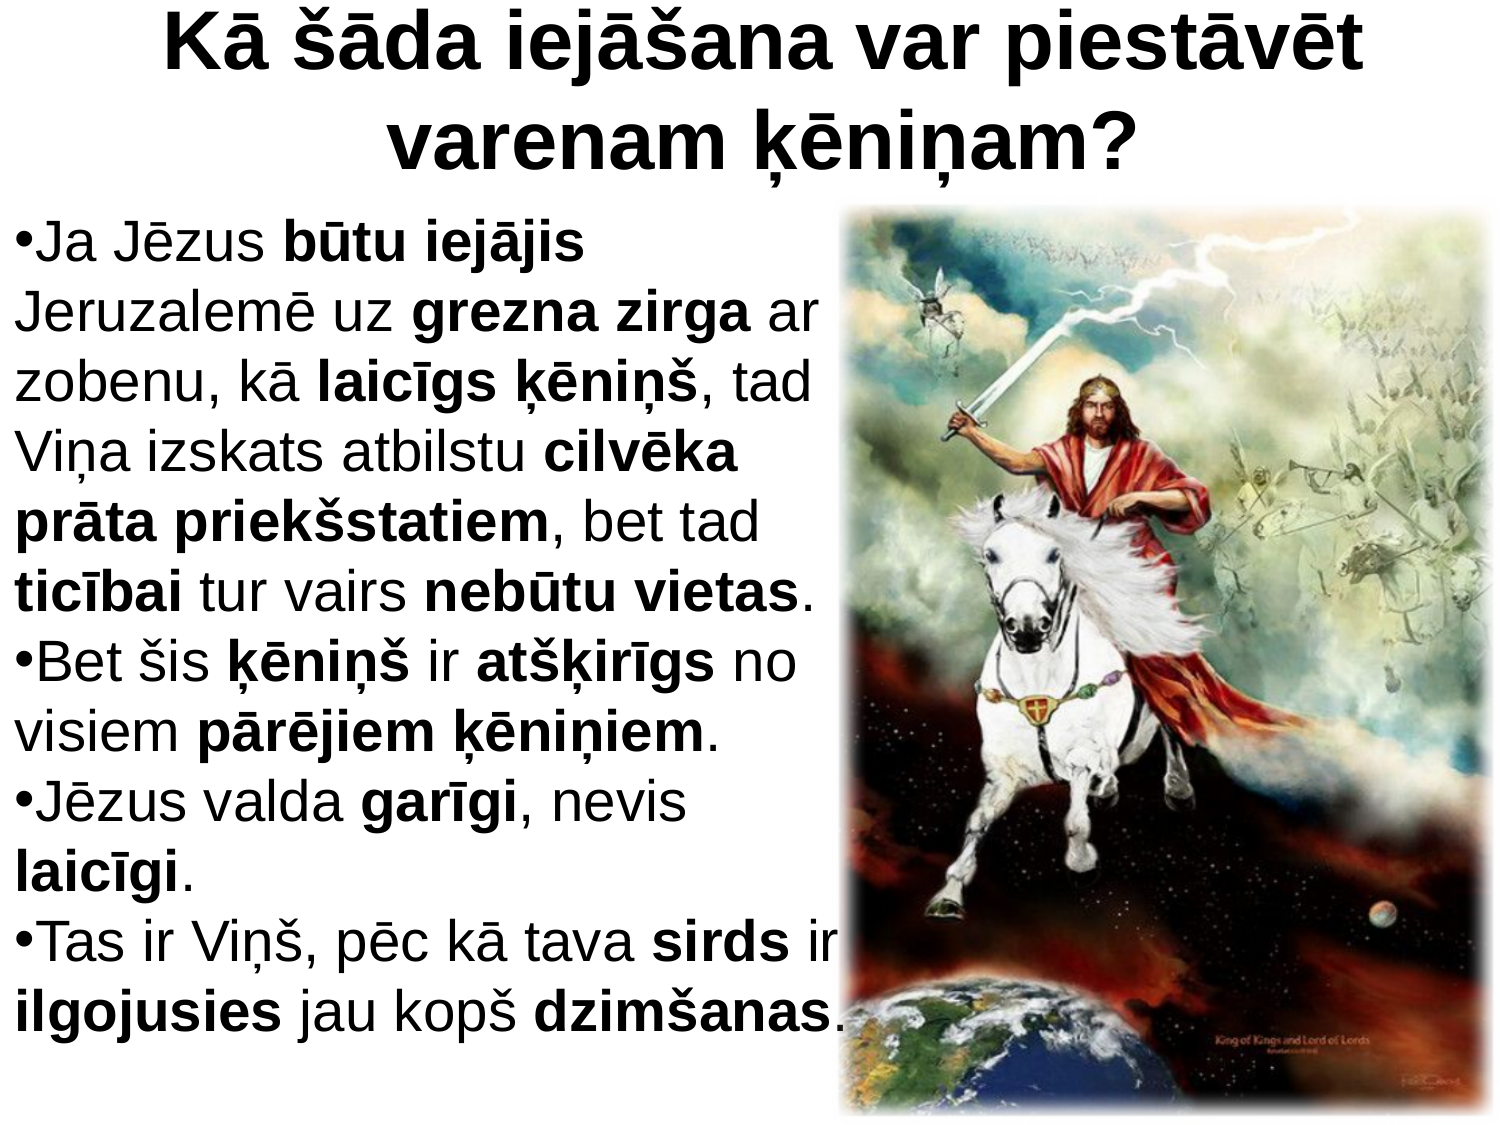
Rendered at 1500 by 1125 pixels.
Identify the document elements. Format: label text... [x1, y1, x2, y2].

text_box Ja Jēzus būtu iejājis Jeruzalemē uz grezna zirga ar zobenu, kā laicīgs ķēniņš, tad Viņa izskats atbilstu cilvēka prāta priekšstatiem, bet tad ticībai tur vairs nebūtu vietas. Bet šis ķēniņš ir atšķirīgs no visiem pārējiem ķēniņiem. Jēzus valda garīgi, nevis laicīgi. Tas ir Viņš, pēc kā tava sirds ir ilgojusies jau kopš dzimšanas. [0, 196, 828, 1051]
text_box [53, 101, 1404, 196]
picture [830, 195, 1500, 1125]
title Kā šāda iejāšana var piestāvēt varenam ķēniņam? [88, 23, 1439, 150]
